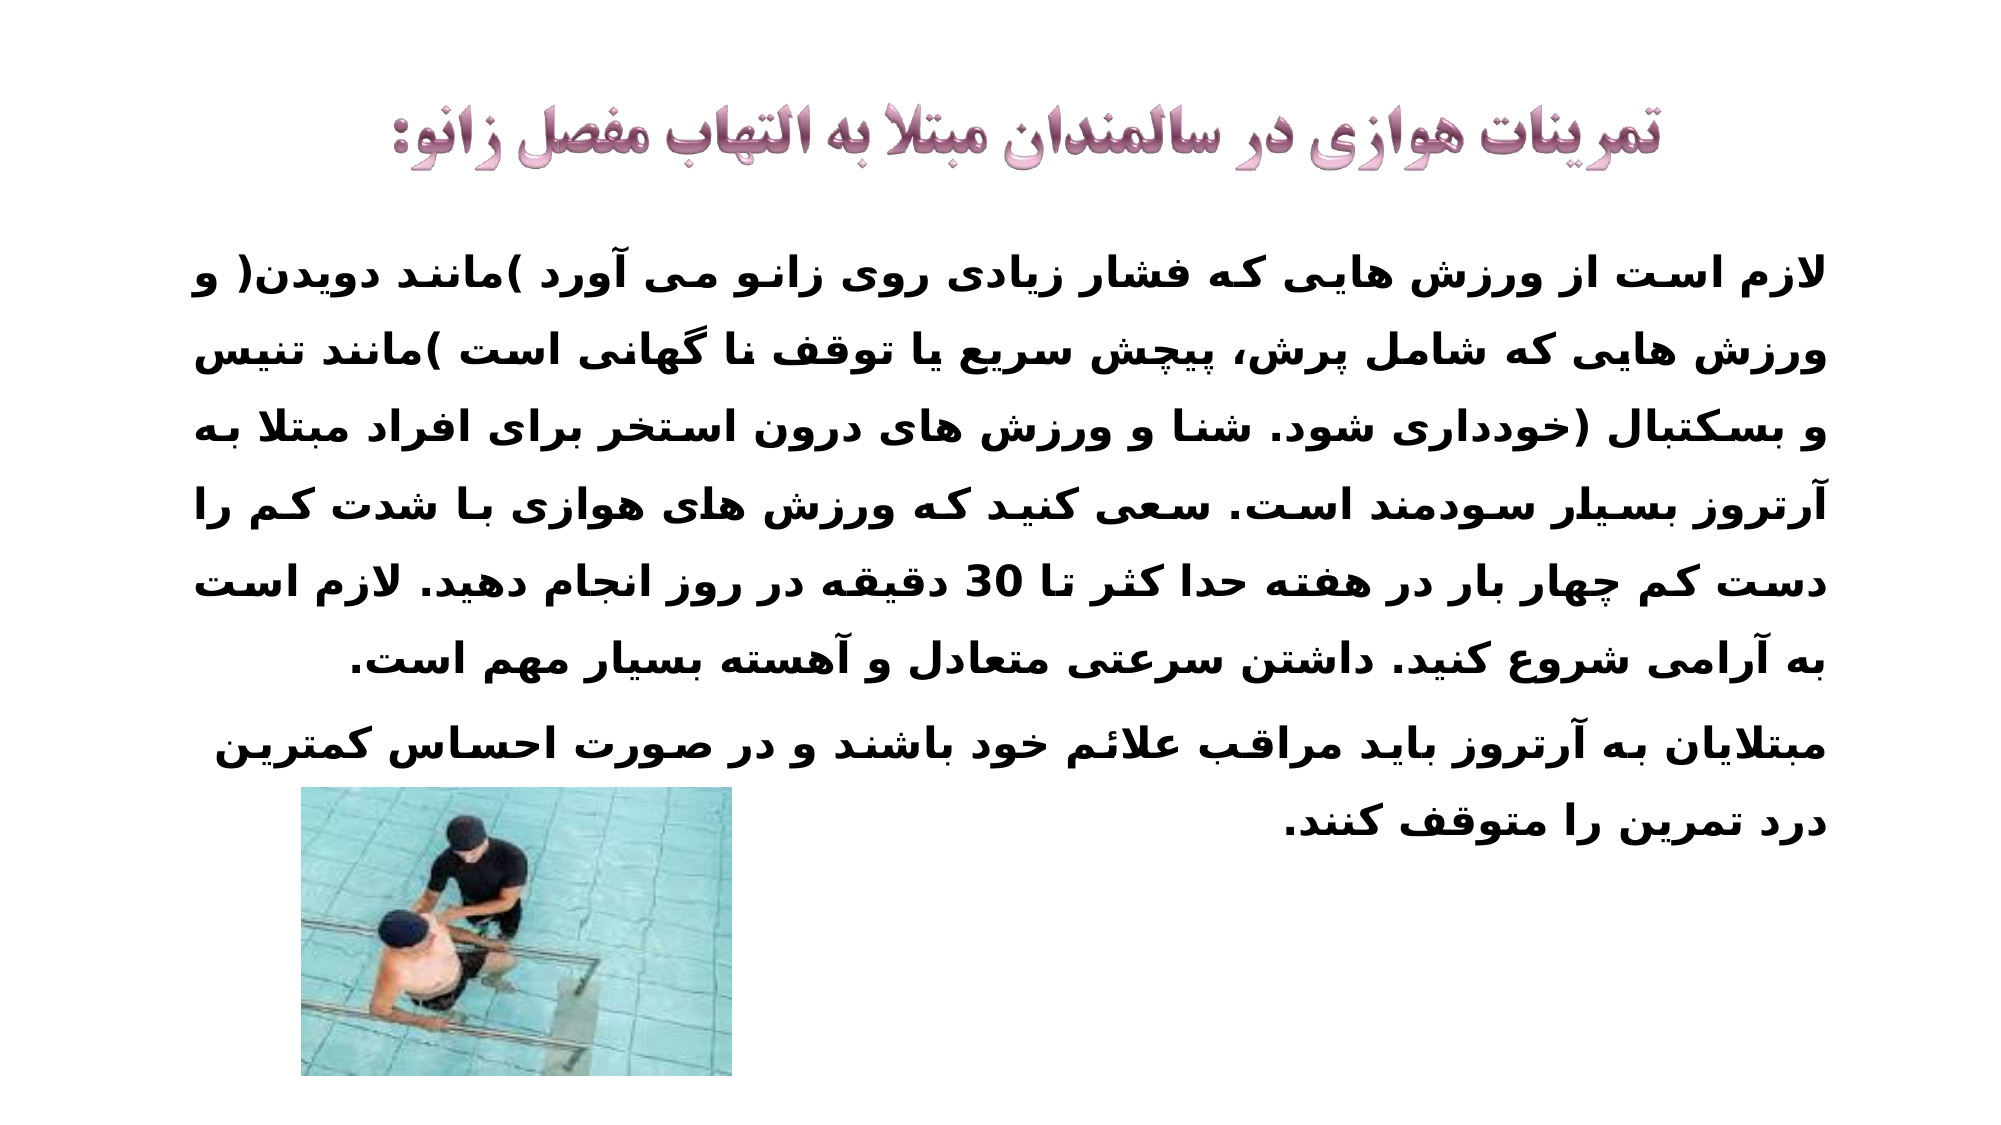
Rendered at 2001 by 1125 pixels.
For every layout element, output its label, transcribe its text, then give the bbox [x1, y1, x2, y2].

subtitle لازم است از ورزش هایی که فشار زیادی روی زانو می آورد )مانند دویدن( و ورزش هایی که شامل پرش، پیچش سریع یا توقف نا گهانی است )مانند تنیس و بسکتبال (خودداری شود. شنا و ورزش های درون استخر برای افراد مبتلا به آرتروز بسیار سودمند است. سعی کنید که ورزش های هوازی با شدت کم را دست کم چهار بار در هفته حدا کثر تا 30 دقیقه در روز انجام دهید. لازم است به آرامی شروع کنید. داشتن سرعتی متعادل و آهسته بسیار مهم است. مبتلایان به آرتروز باید مراقب علائم خود باشند و در صورت احساس کمترین درد تمرین را متوقف کنند. [103, 211, 1854, 863]
picture [393, 102, 1663, 171]
picture [301, 787, 733, 1076]
